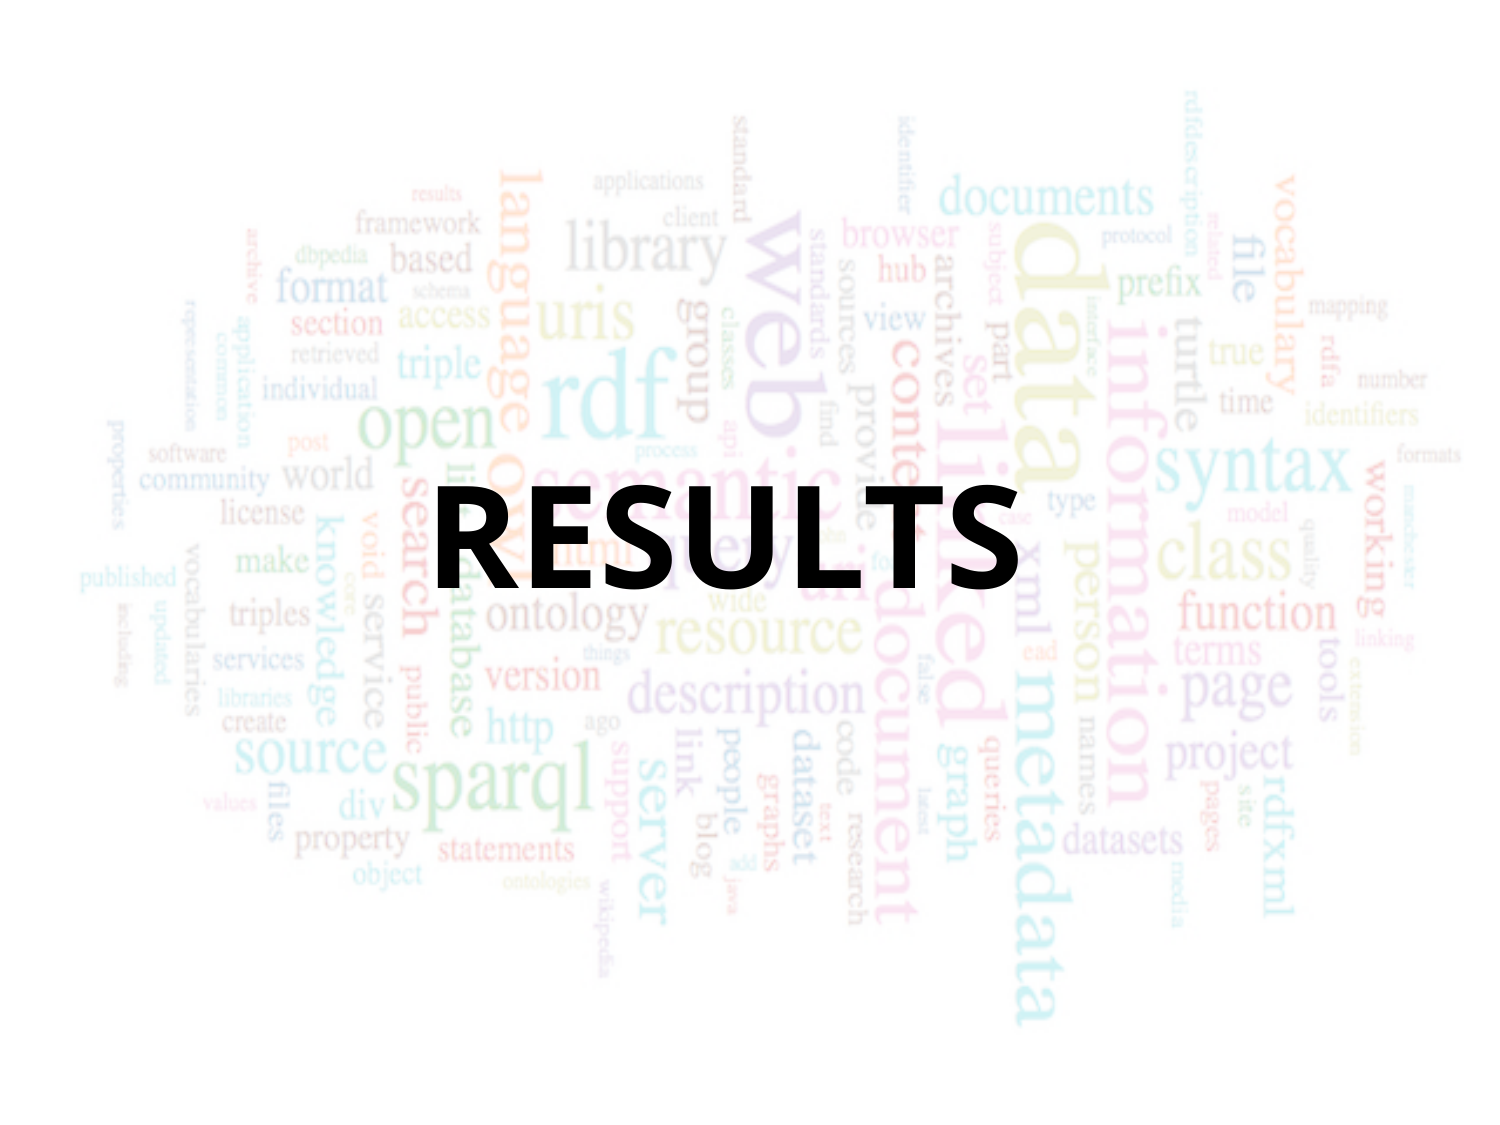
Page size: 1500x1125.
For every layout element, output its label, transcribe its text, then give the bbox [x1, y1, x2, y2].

title RESULTS [50, 437, 1400, 625]
